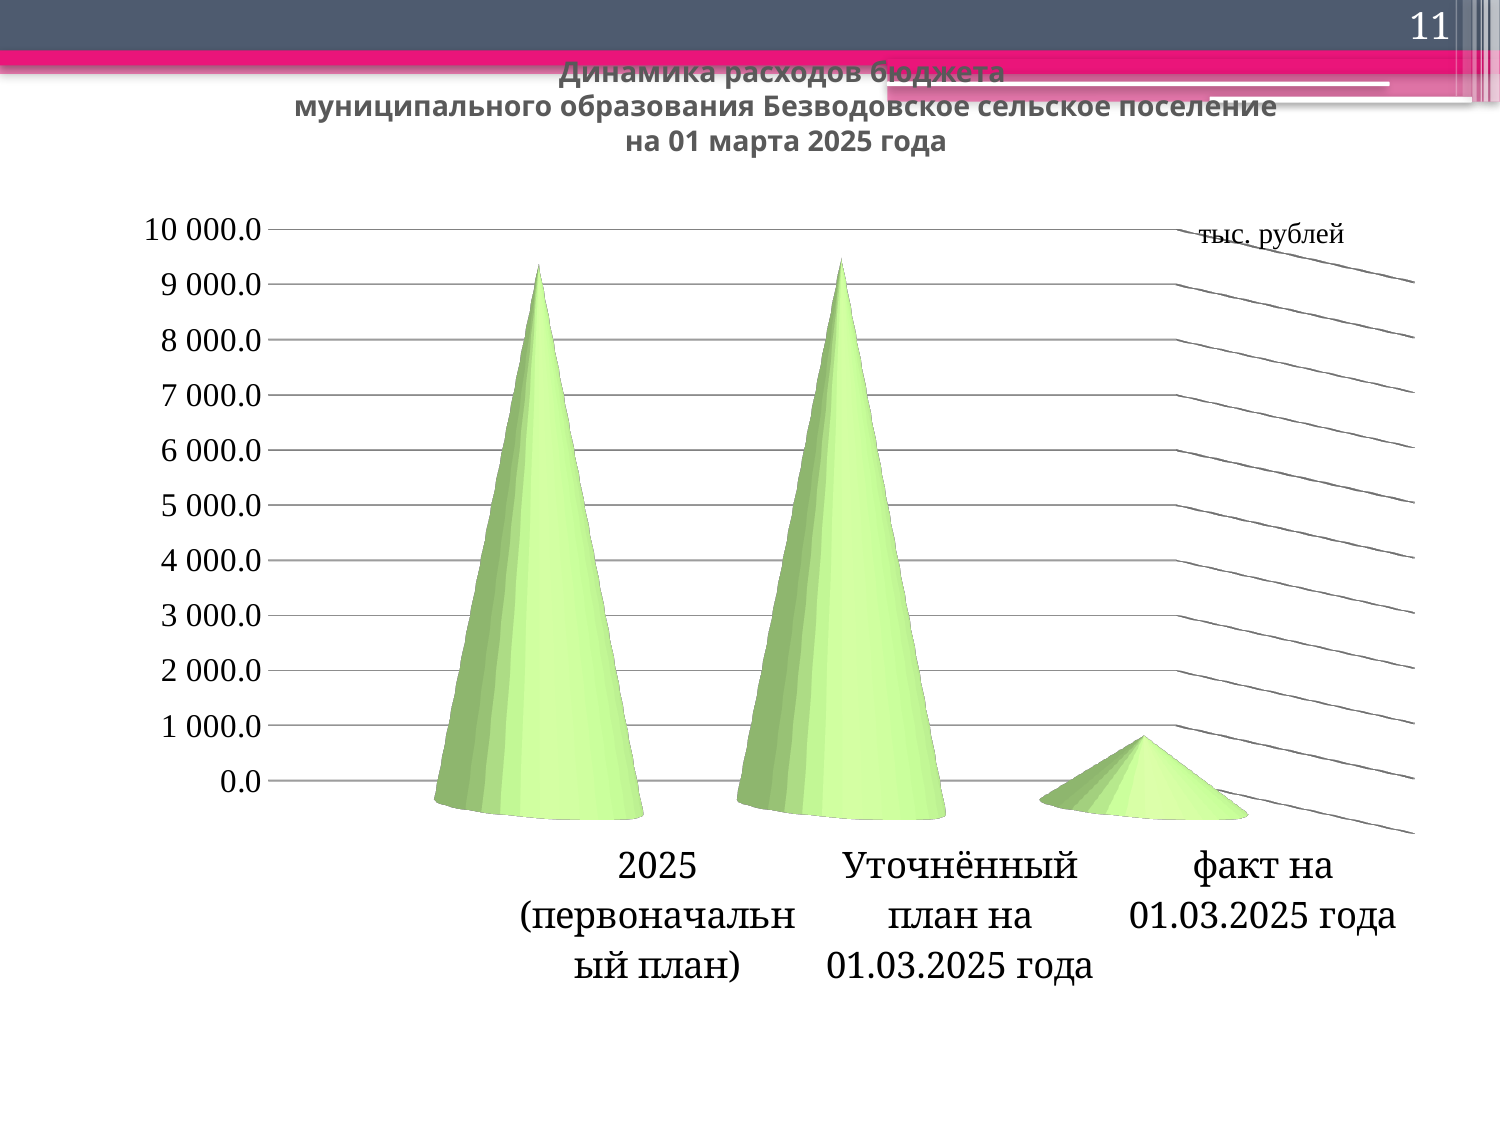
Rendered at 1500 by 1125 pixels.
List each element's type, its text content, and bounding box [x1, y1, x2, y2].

slide_number 11 [1341, 0, 1466, 61]
title Динамика расходов бюджета муниципального образования Безводовское сельское поселение на 01 марта 2025 года [105, 46, 1468, 164]
chart [116, 187, 1442, 1014]
